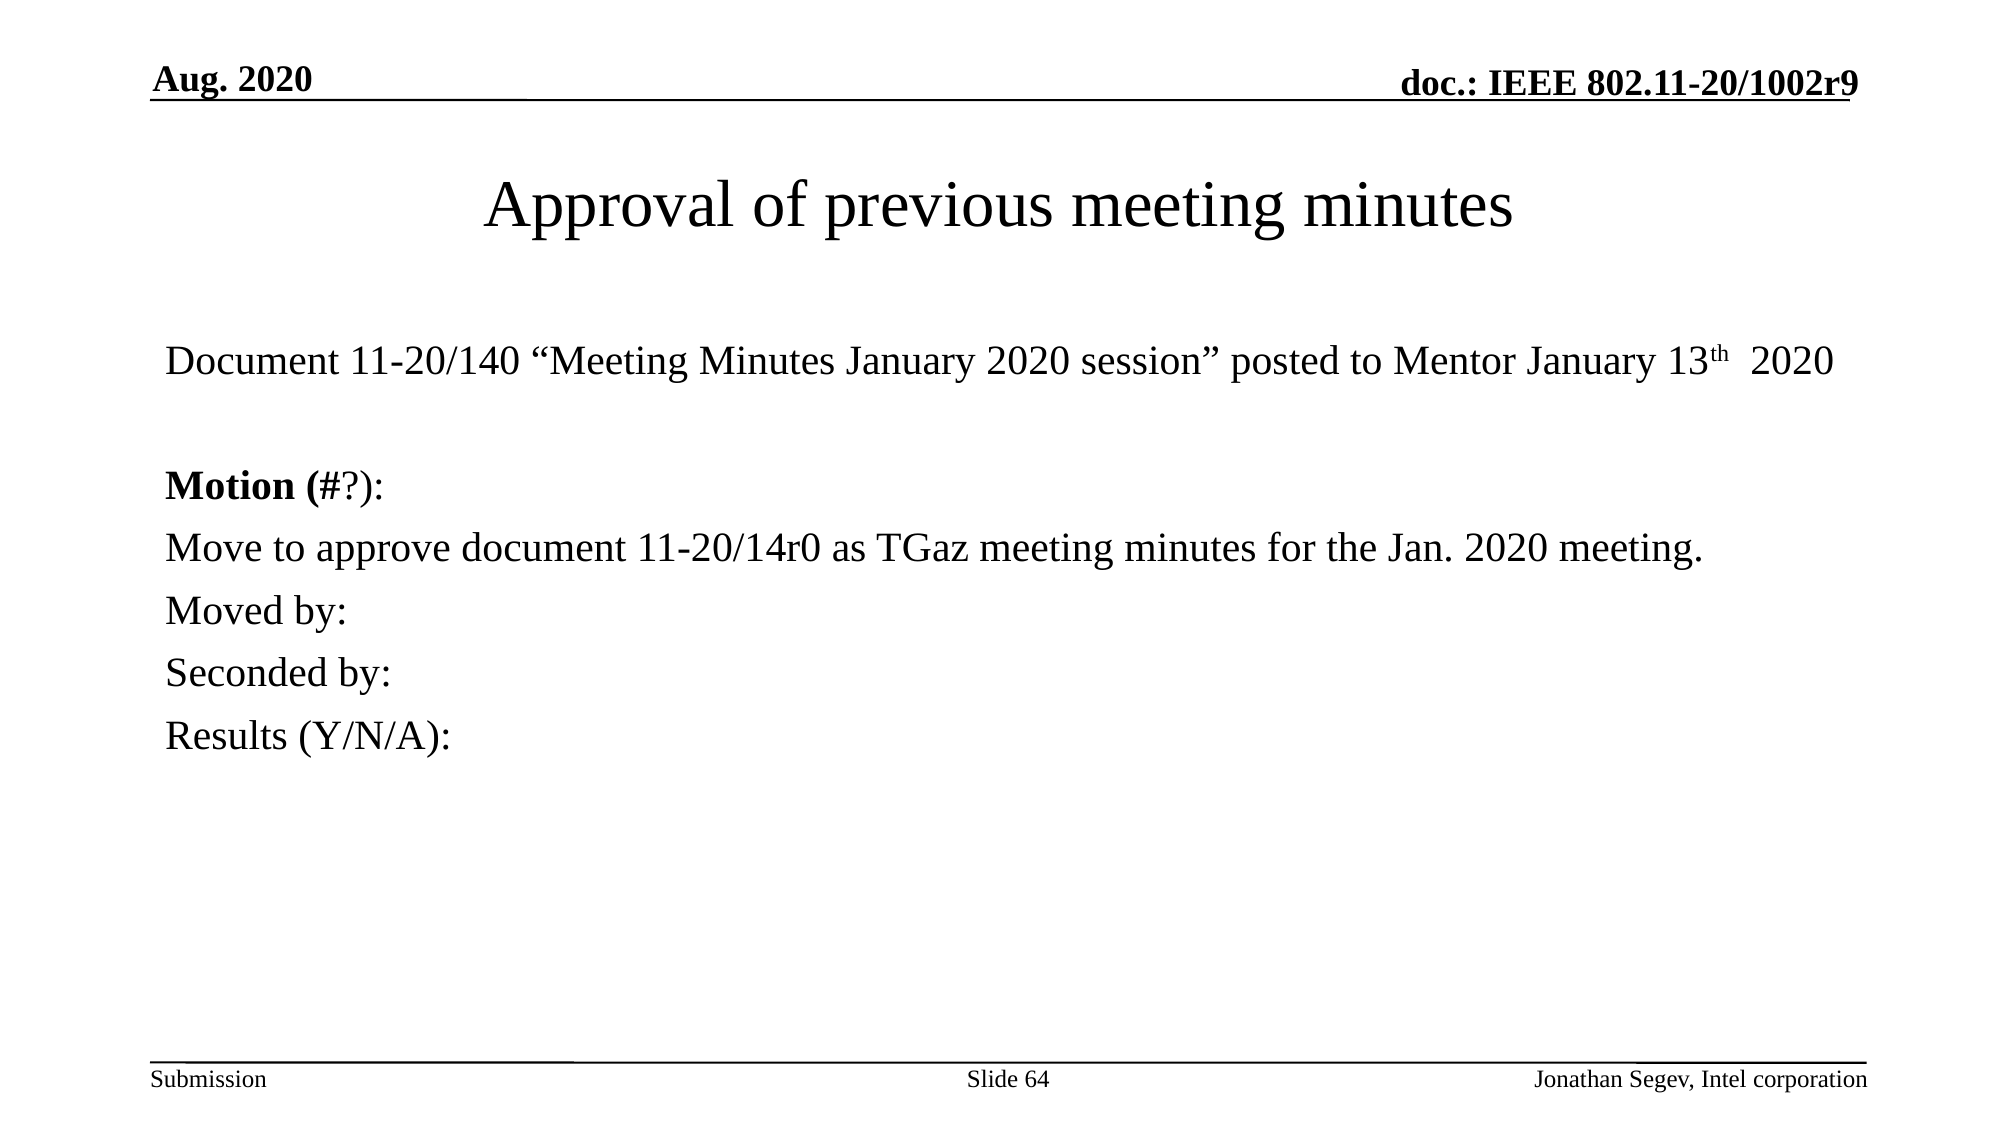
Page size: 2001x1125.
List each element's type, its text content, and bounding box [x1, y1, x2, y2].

slide_number Slide 64 [950, 1061, 1067, 1123]
list Document 11-20/140 “Meeting Minutes January 2020 session” posted to Mentor January 13th 2020 Motion (#?): Move to approve document 11-20/14r0 as TGaz meeting minutes for the Jan. 2020 meeting. Moved by: Seconded by: Results (Y/N/A): [149, 324, 1850, 1000]
footer Jonathan Segev, Intel corporation [1171, 1061, 1869, 1093]
title Approval of previous meeting minutes [149, 112, 1850, 288]
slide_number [152, 54, 563, 100]
